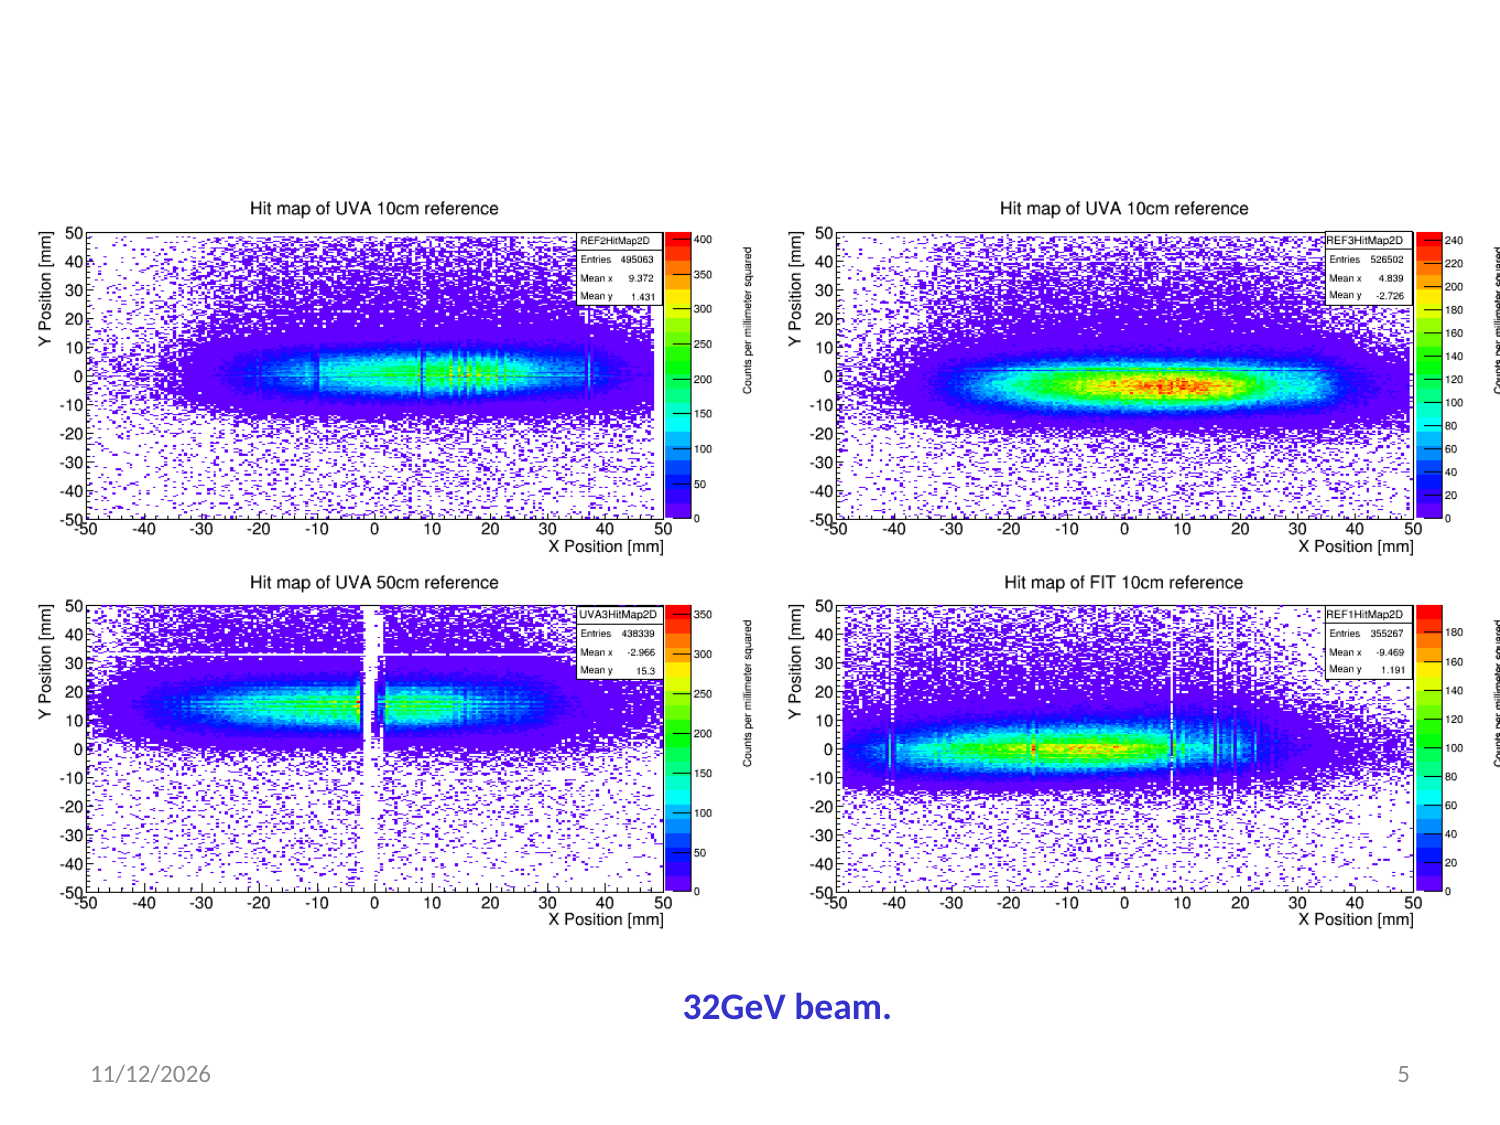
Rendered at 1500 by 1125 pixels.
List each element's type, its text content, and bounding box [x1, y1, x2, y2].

picture [0, 189, 1500, 936]
slide_number 5 [1074, 1042, 1425, 1103]
text_box 32GeV beam. [125, 974, 1450, 1035]
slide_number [75, 1042, 425, 1103]
